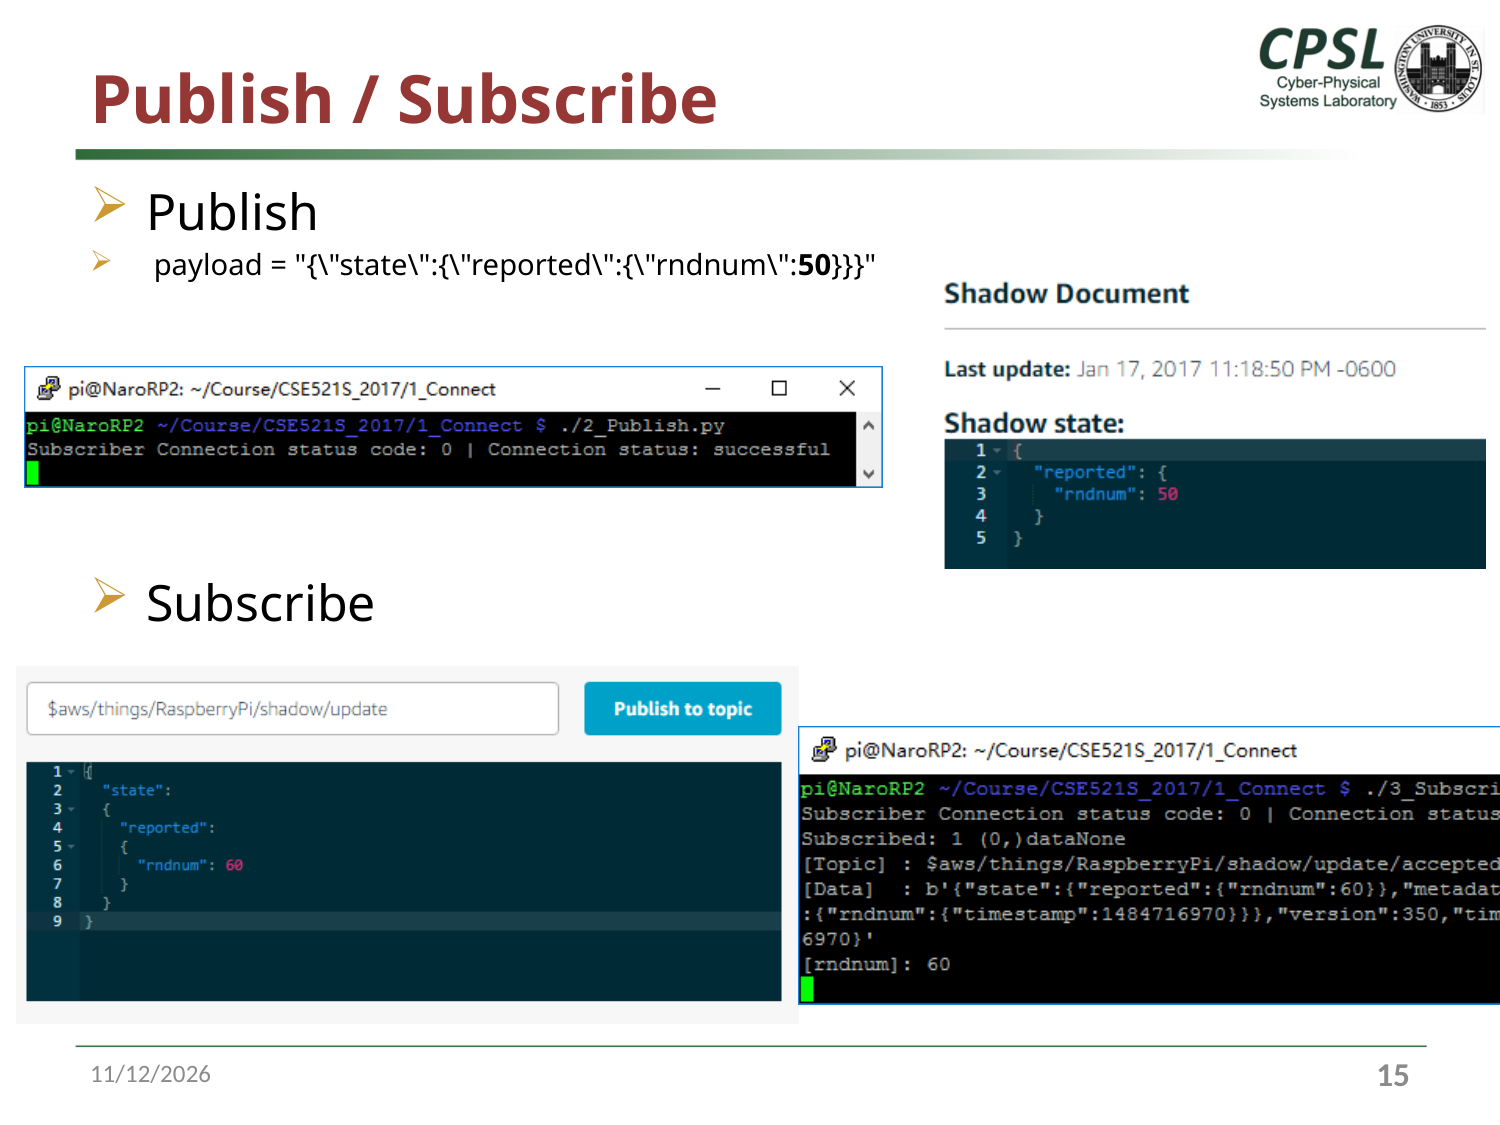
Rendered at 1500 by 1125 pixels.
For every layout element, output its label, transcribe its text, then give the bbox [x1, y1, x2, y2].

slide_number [75, 1042, 425, 1103]
title Publish / Subscribe [75, 45, 1425, 149]
footer [512, 1042, 988, 1103]
list Publish payload = "{\"state\":{\"reported\":{\"rndnum\":50}}}" Subscribe [75, 173, 1425, 725]
slide_number 14 [1074, 1042, 1425, 1103]
picture [0, 0, 1500, 1125]
